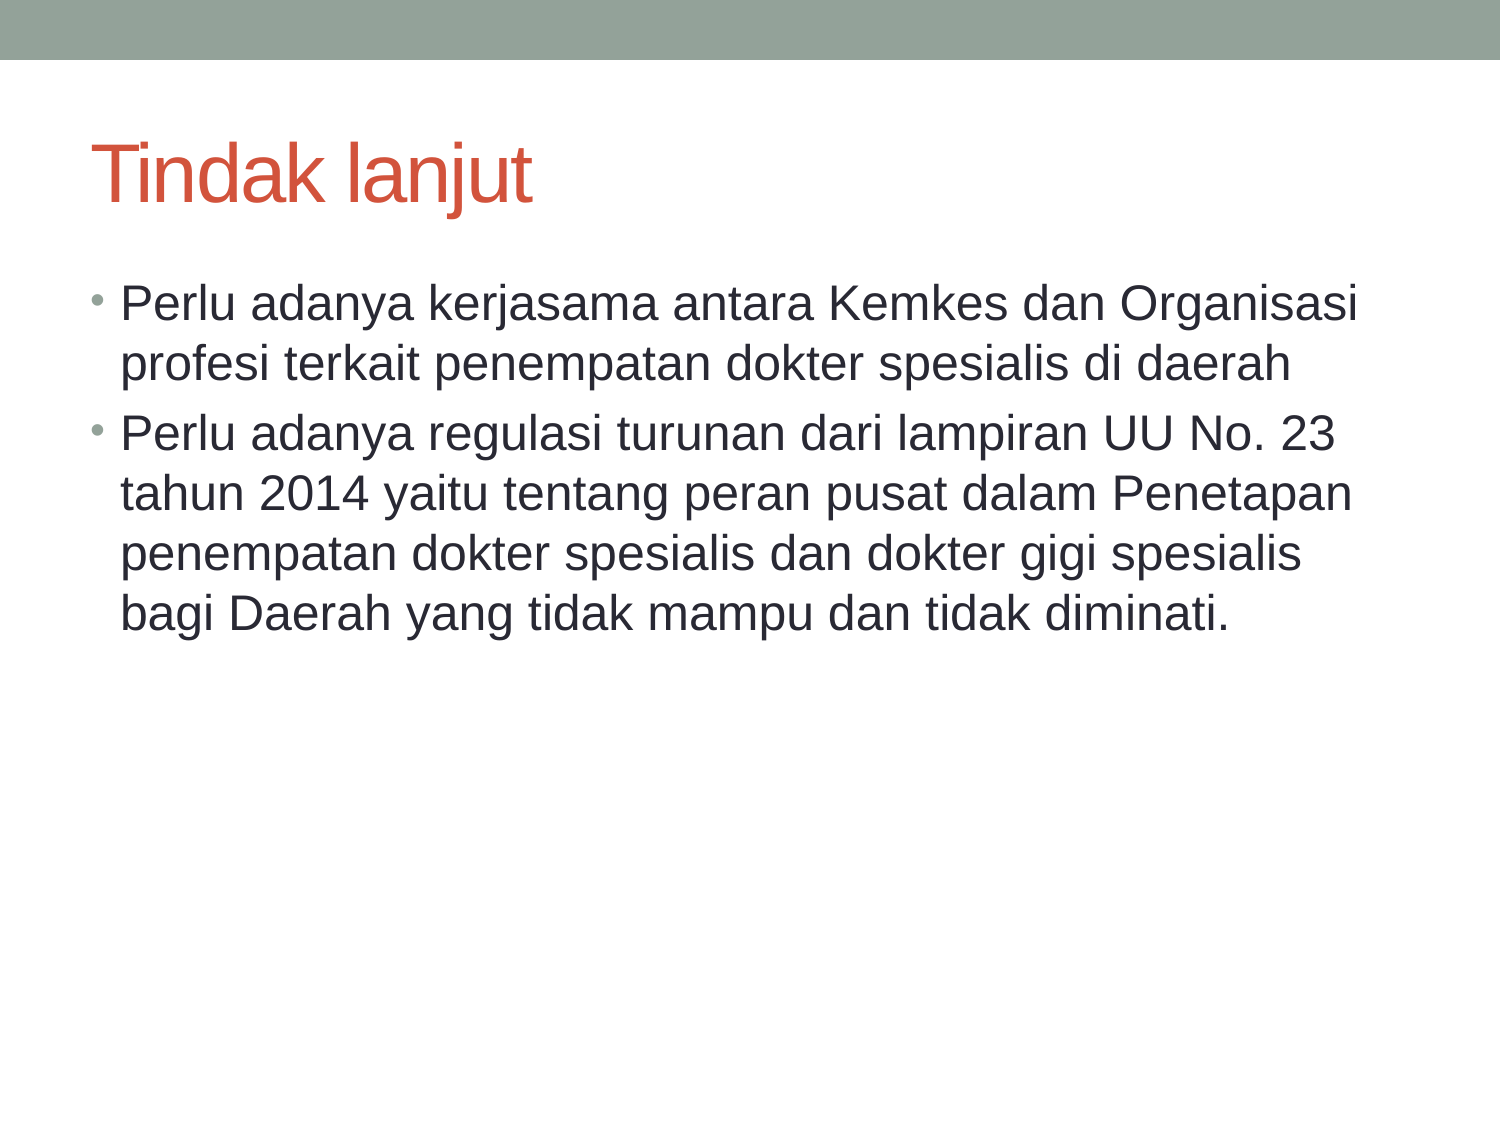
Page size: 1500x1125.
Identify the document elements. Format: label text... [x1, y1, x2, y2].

list Perlu adanya kerjasama antara Kemkes dan Organisasi profesi terkait penempatan dokter spesialis di daerah Perlu adanya regulasi turunan dari lampiran UU No. 23 tahun 2014 yaitu tentang peran pusat dalam Penetapan penempatan dokter spesialis dan dokter gigi spesialis bagi Daerah yang tidak mampu dan tidak diminati. [75, 262, 1425, 1063]
title Tindak lanjut [75, 87, 1425, 250]
